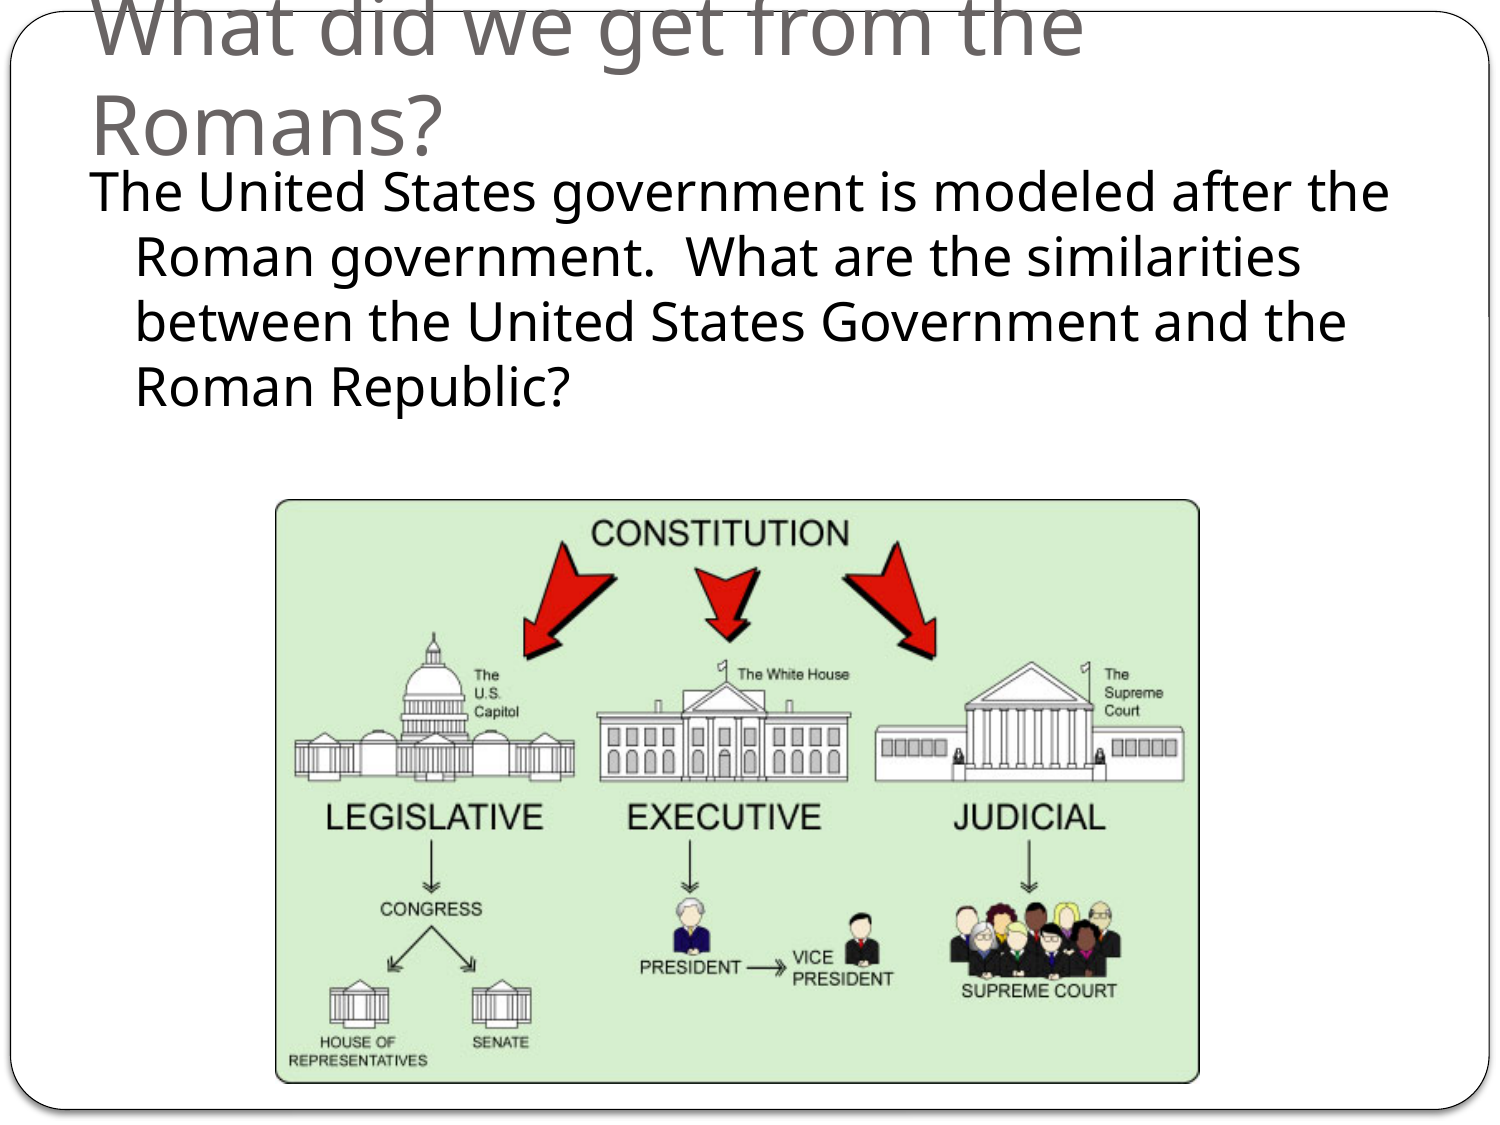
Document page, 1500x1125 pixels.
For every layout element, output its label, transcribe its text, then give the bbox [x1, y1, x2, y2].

list The United States government is modeled after the Roman government. What are the similarities between the United States Government and the Roman Republic? [75, 149, 1425, 1005]
picture [274, 499, 1201, 1084]
title What did we get from the Romans? [75, 0, 1425, 149]
